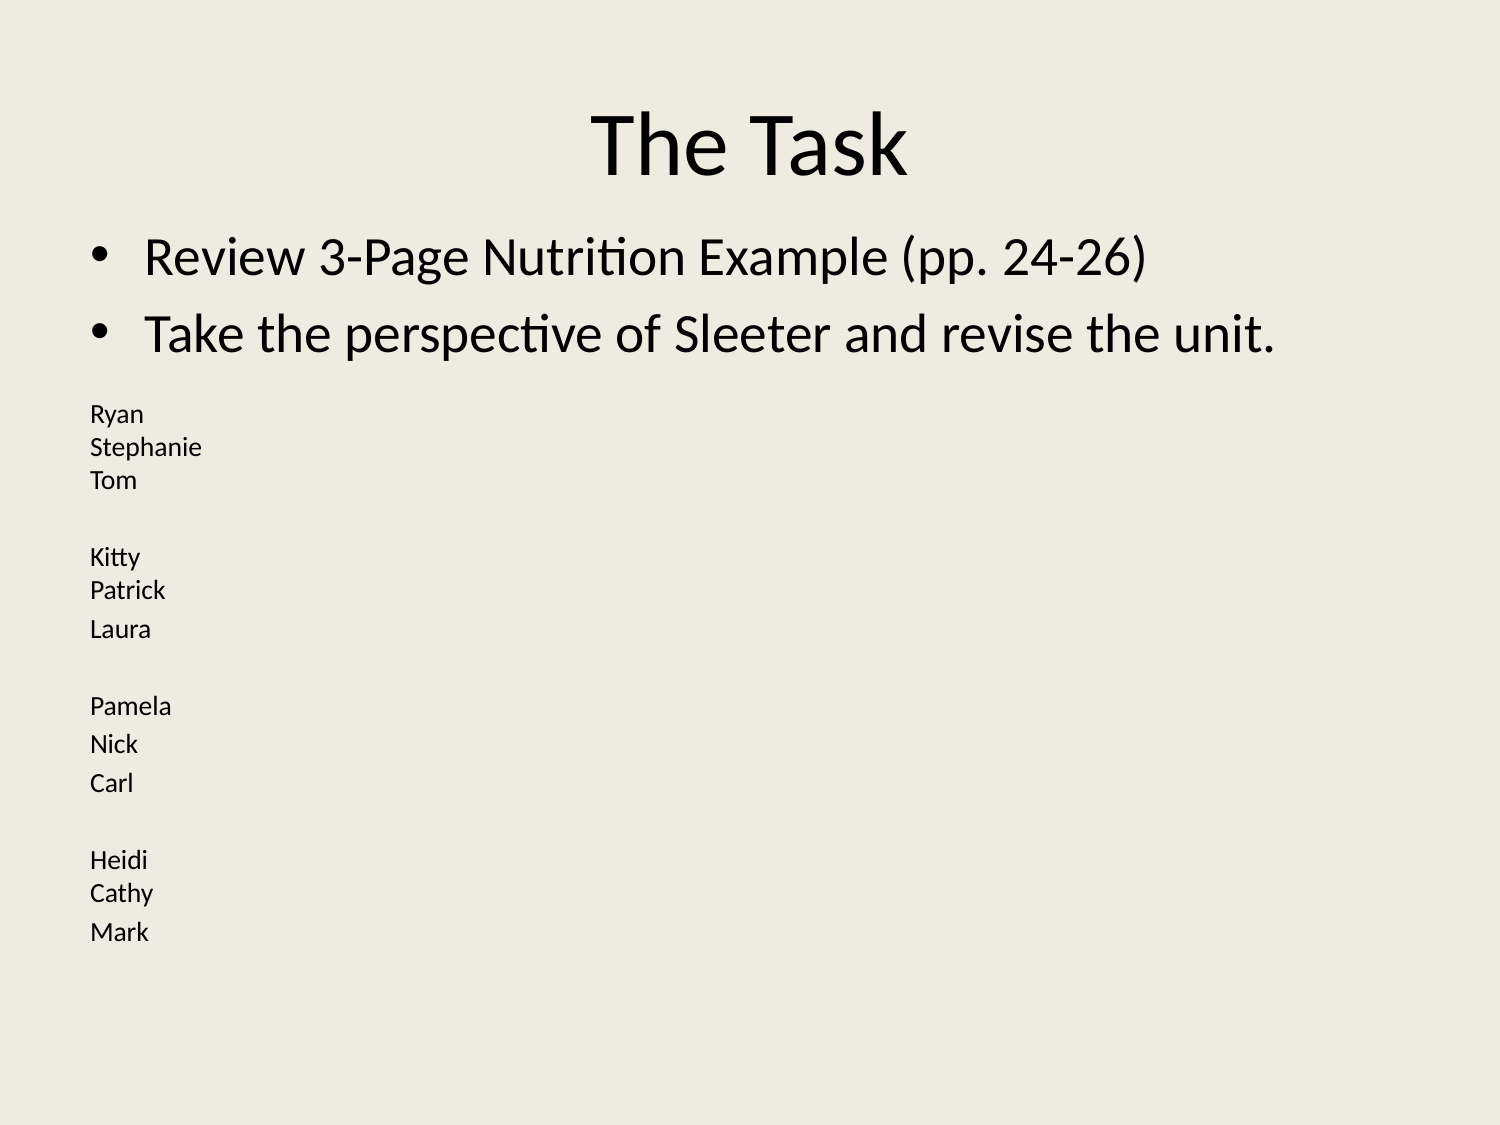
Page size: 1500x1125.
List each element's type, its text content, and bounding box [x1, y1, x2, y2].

title The Task [75, 45, 1425, 212]
list Review 3-Page Nutrition Example (pp. 24-26) Take the perspective of Sleeter and revise the unit. Ryan Stephanie Tom Kitty Patrick Laura Pamela Nick Carl Heidi Cathy Mark [75, 212, 1425, 955]
